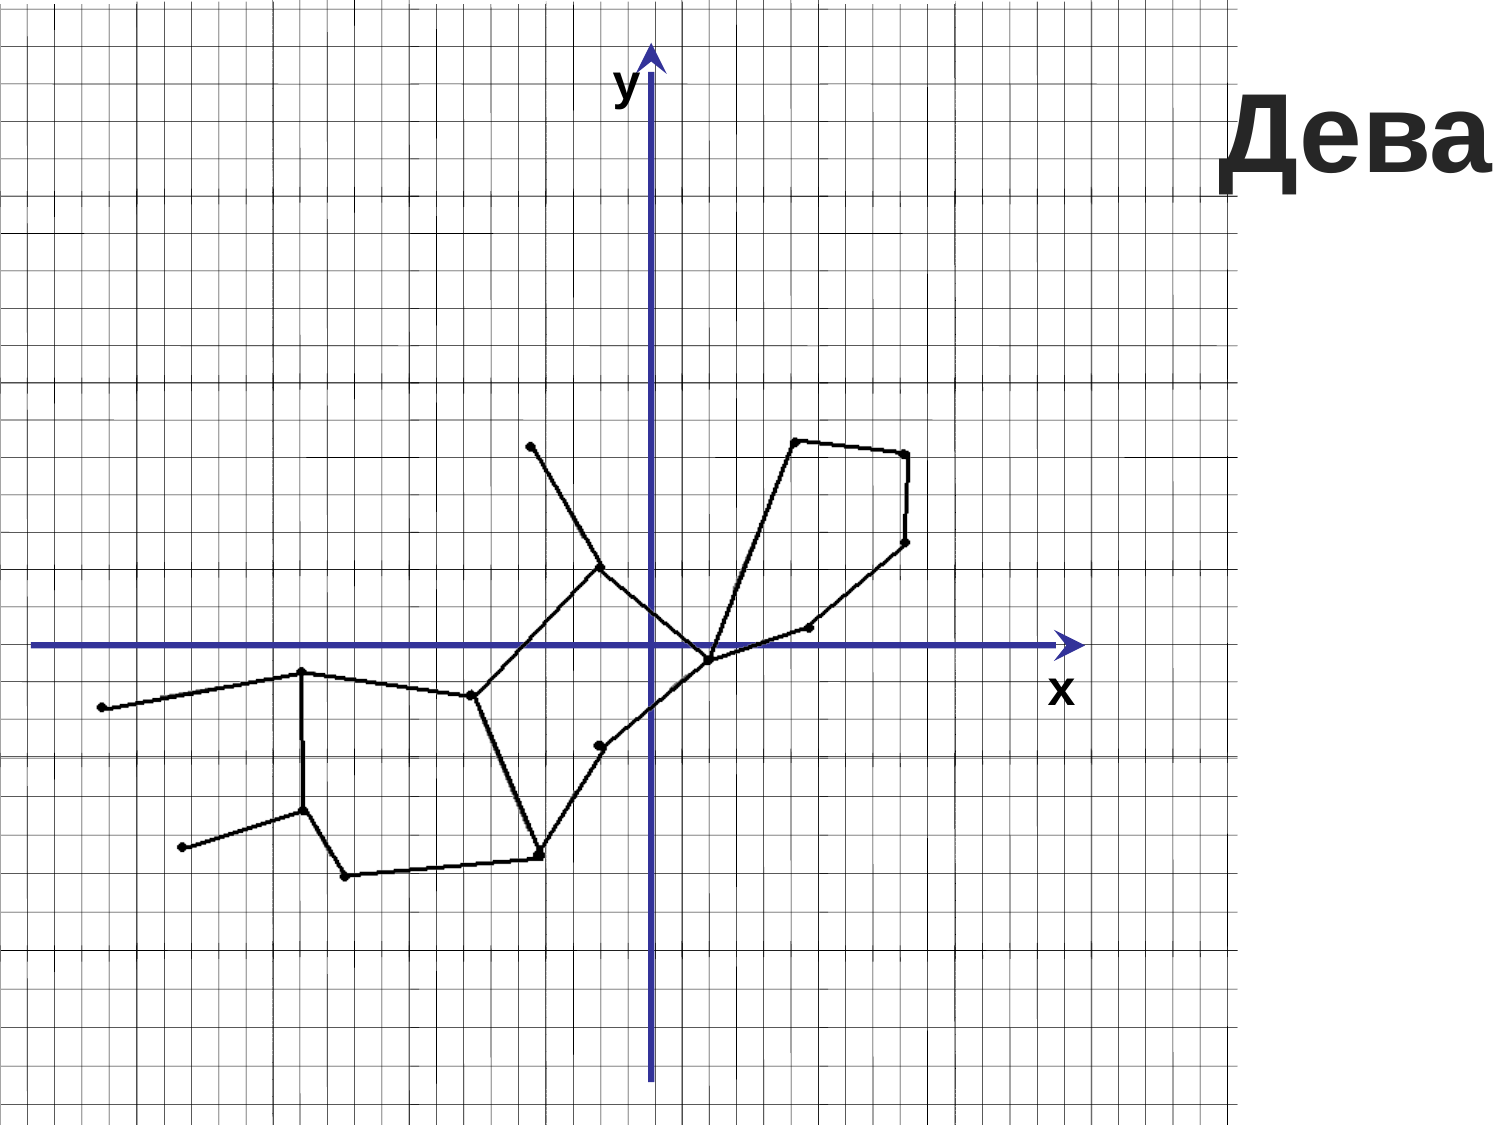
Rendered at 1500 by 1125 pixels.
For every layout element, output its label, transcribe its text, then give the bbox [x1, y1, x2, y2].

text_box Дева [1241, 52, 1500, 203]
picture [92, 302, 1050, 988]
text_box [0, 0, 1238, 373]
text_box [0, 748, 1238, 1125]
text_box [0, 373, 87, 746]
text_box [1055, 373, 1238, 748]
